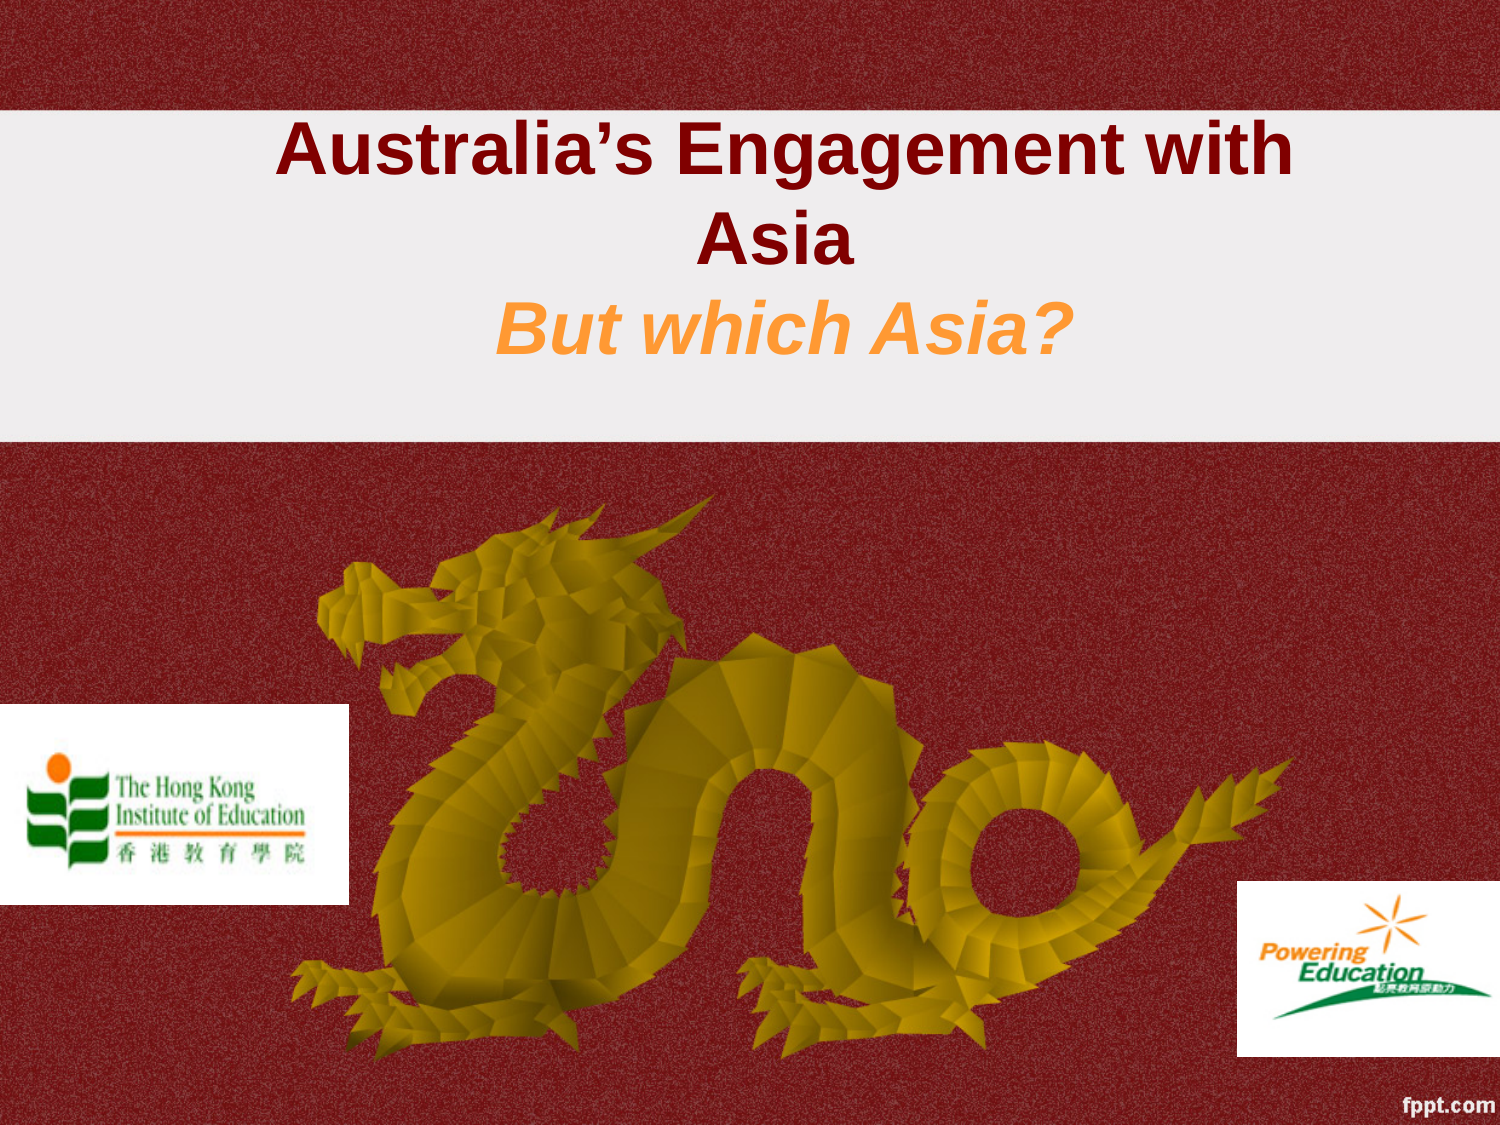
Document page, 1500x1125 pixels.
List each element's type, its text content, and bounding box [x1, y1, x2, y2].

title Australia’s Engagement with Asia But which Asia? [206, 148, 1365, 320]
text_box [324, 66, 1123, 226]
picture [0, 0, 1500, 1125]
